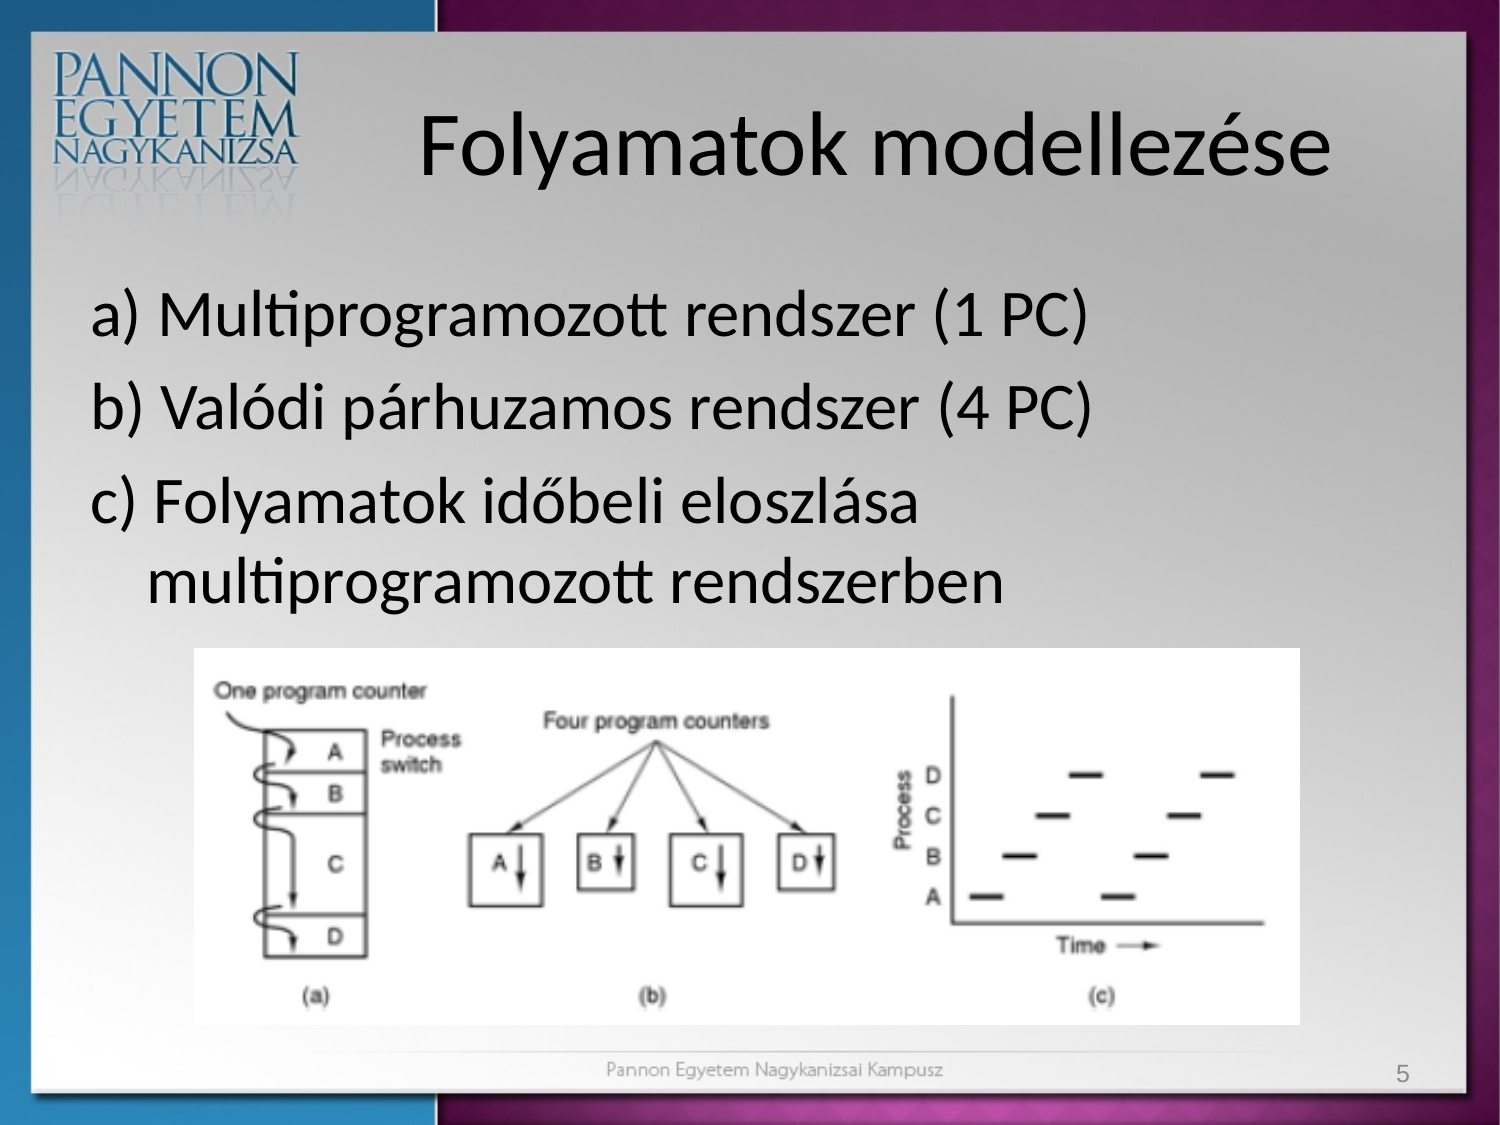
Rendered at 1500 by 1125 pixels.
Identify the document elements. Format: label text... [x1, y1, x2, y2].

title Folyamatok modellezése [328, 45, 1425, 233]
list a) Multiprogramozott rendszer (1 PC) b) Valódi párhuzamos rendszer (4 PC) c) Folyamatok időbeli eloszlása multiprogramozott rendszerben [75, 262, 1425, 1038]
slide_number 5 [1074, 1042, 1425, 1103]
picture [0, 0, 1500, 1125]
